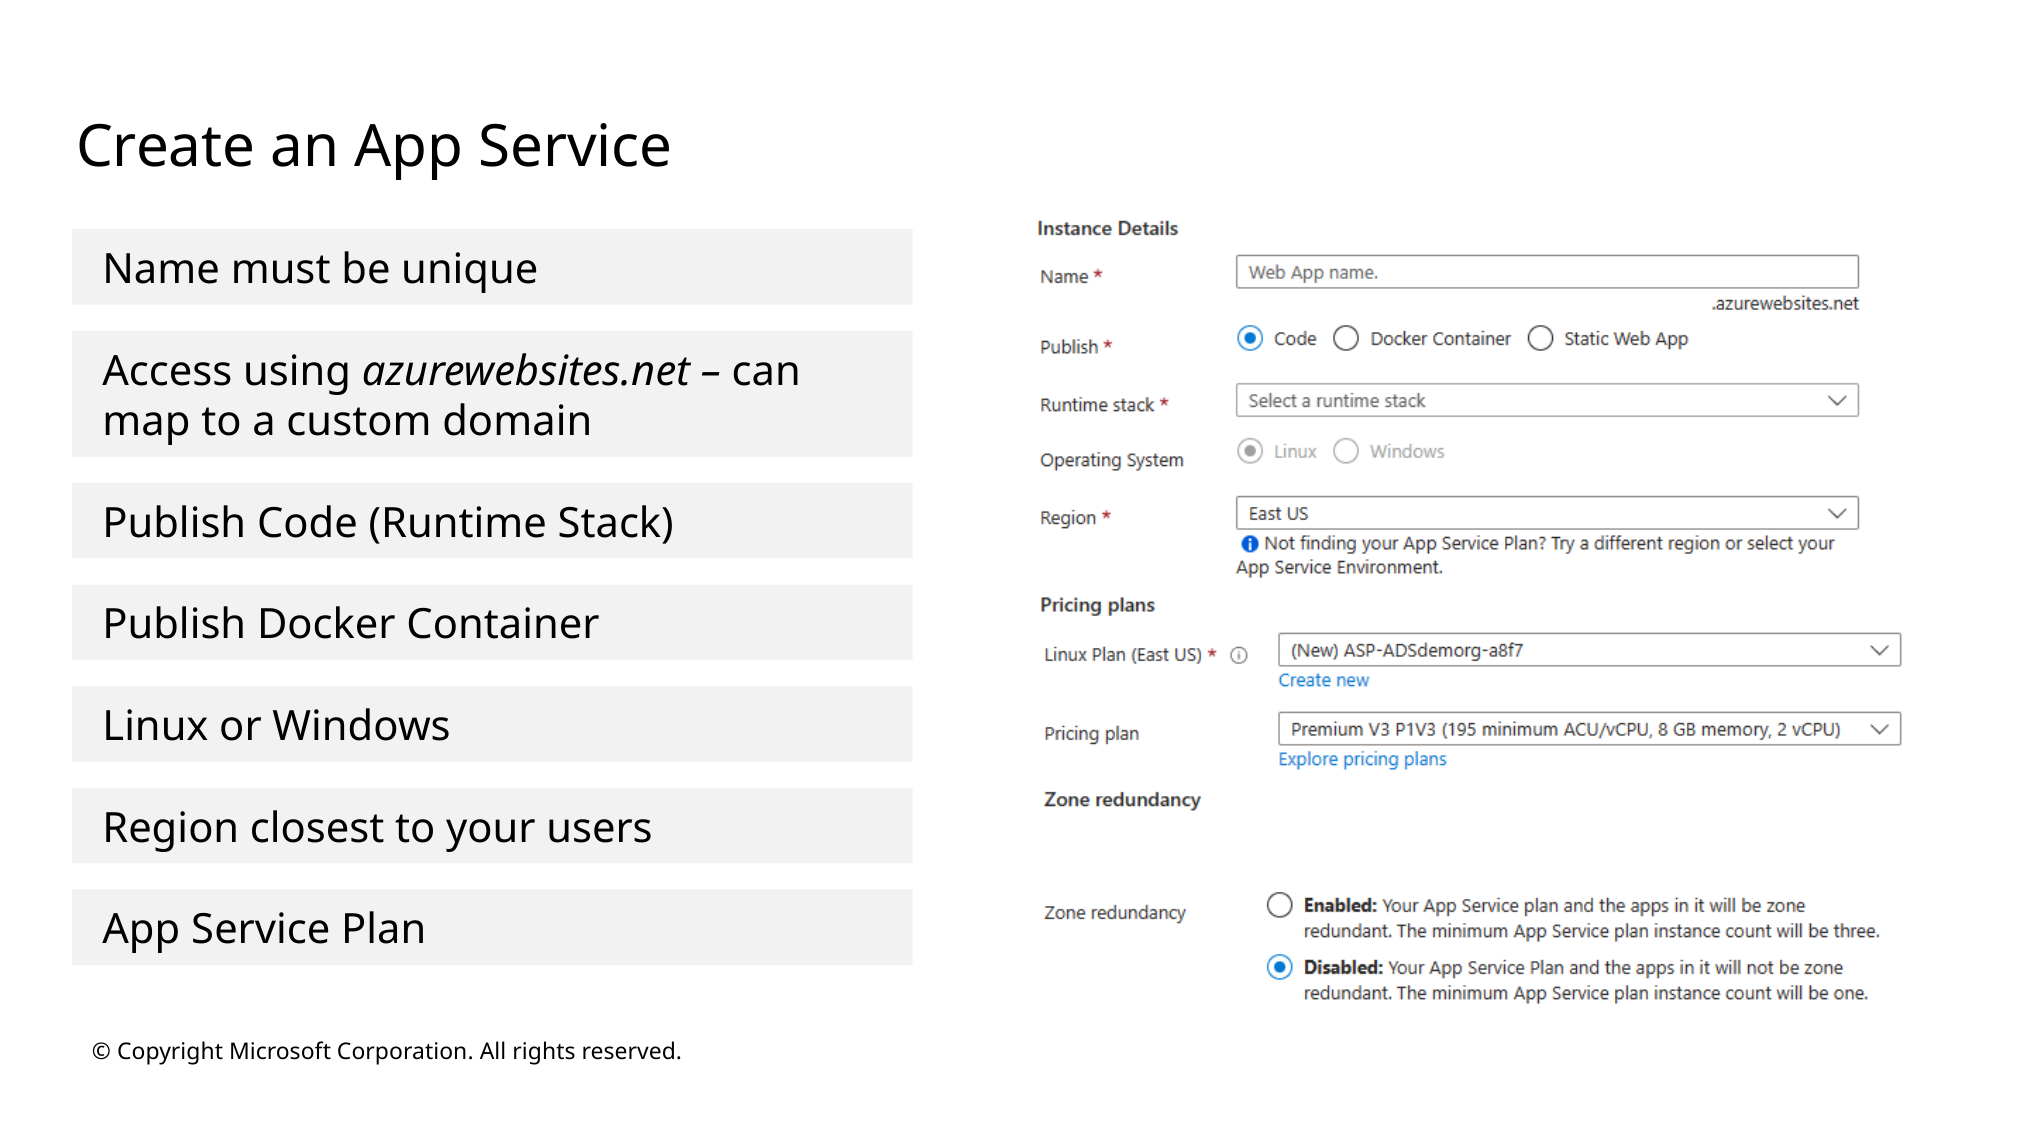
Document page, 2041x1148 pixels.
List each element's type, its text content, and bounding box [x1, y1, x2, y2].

text_box Linux or Windows [71, 685, 913, 763]
text_box Publish Code (Runtime Stack) [71, 482, 913, 559]
text_box App Service Plan [71, 889, 913, 966]
text_box Name must be unique [71, 228, 913, 306]
text_box Publish Docker Container [71, 584, 913, 661]
picture [1021, 207, 1927, 1032]
text_box Region closest to your users [71, 787, 913, 864]
text_box Access using azurewebsites.net – can map to a custom domain [71, 330, 913, 458]
title Create an App Service [76, 93, 1968, 230]
